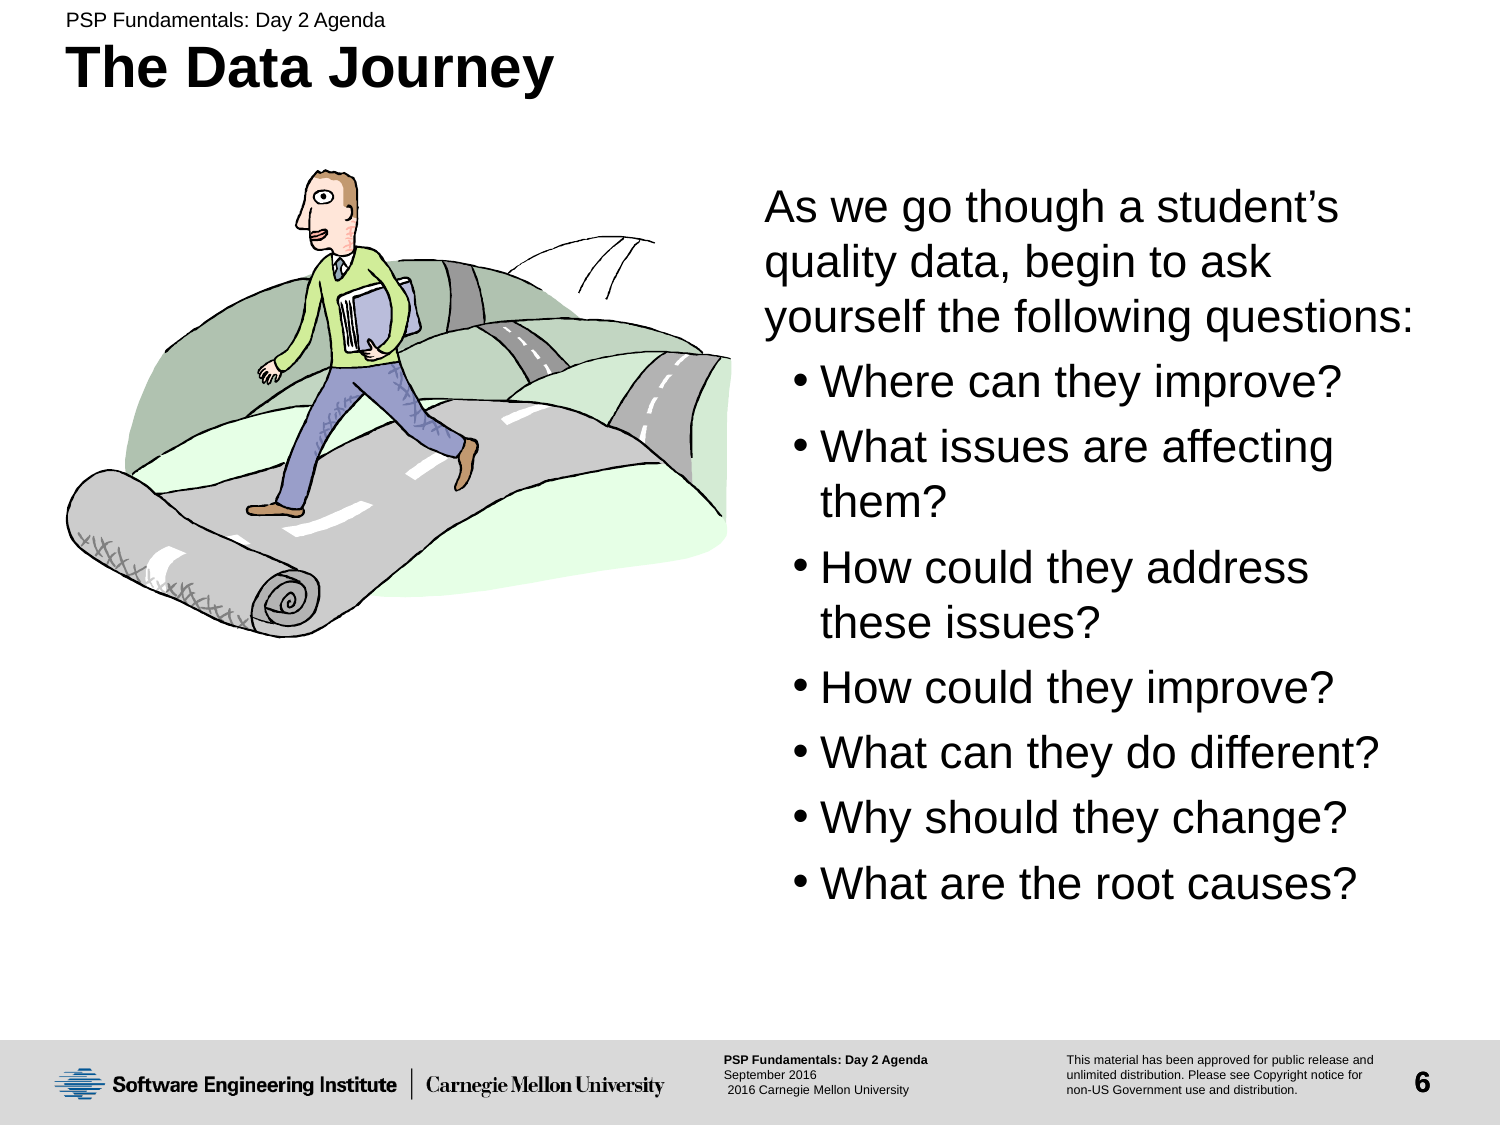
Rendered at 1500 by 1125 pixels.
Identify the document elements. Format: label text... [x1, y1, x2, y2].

title The Data Journey [65, 37, 1430, 148]
picture [46, 1061, 673, 1104]
list As we go though a student’s quality data, begin to ask yourself the following questions: Where can they improve? What issues are affecting them? How could they address these issues? How could they improve? What can they do different? Why should they change? What are the root causes? [764, 176, 1432, 1020]
picture [59, 161, 740, 646]
